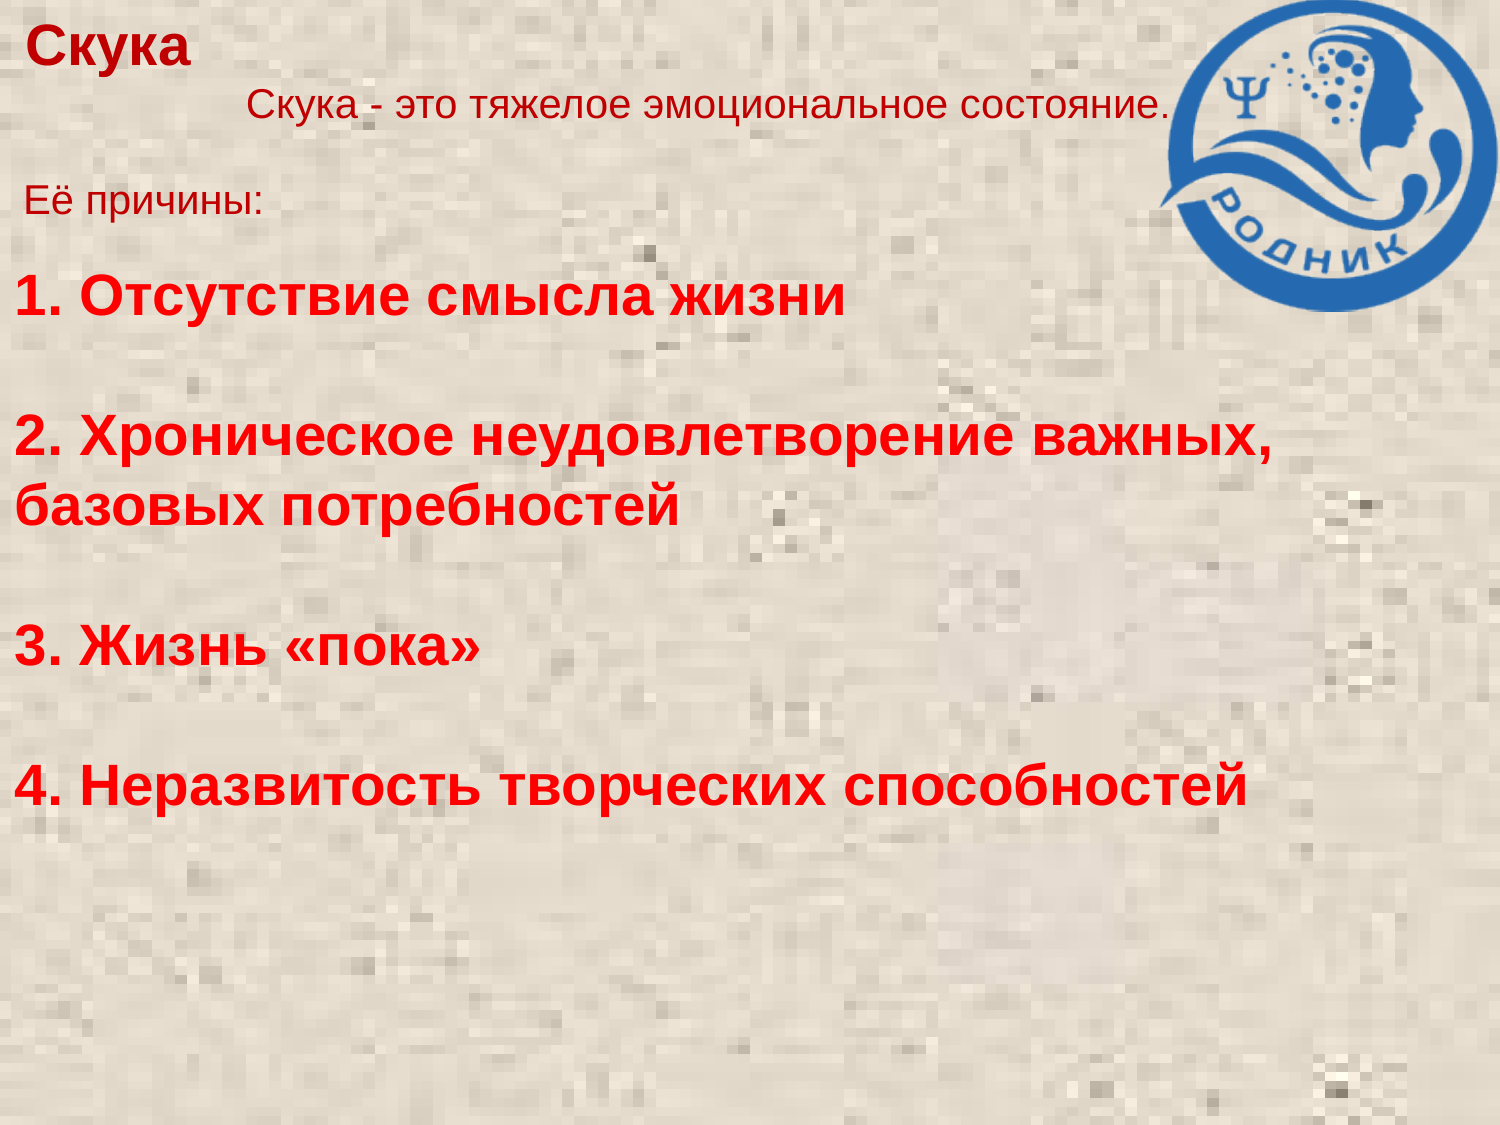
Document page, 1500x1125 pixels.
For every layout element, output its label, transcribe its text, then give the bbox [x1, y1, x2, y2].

text_box Скука Скука - это тяжелое эмоциональное состояние. Её причины: 1. Отсутствие смысла жизни 2. Хроническое неудовлетворение важных, базовых потребностей 3. Жизнь «пока» 4. Неразвитость творческих способностей [0, 0, 1469, 825]
picture [0, 0, 1500, 1125]
